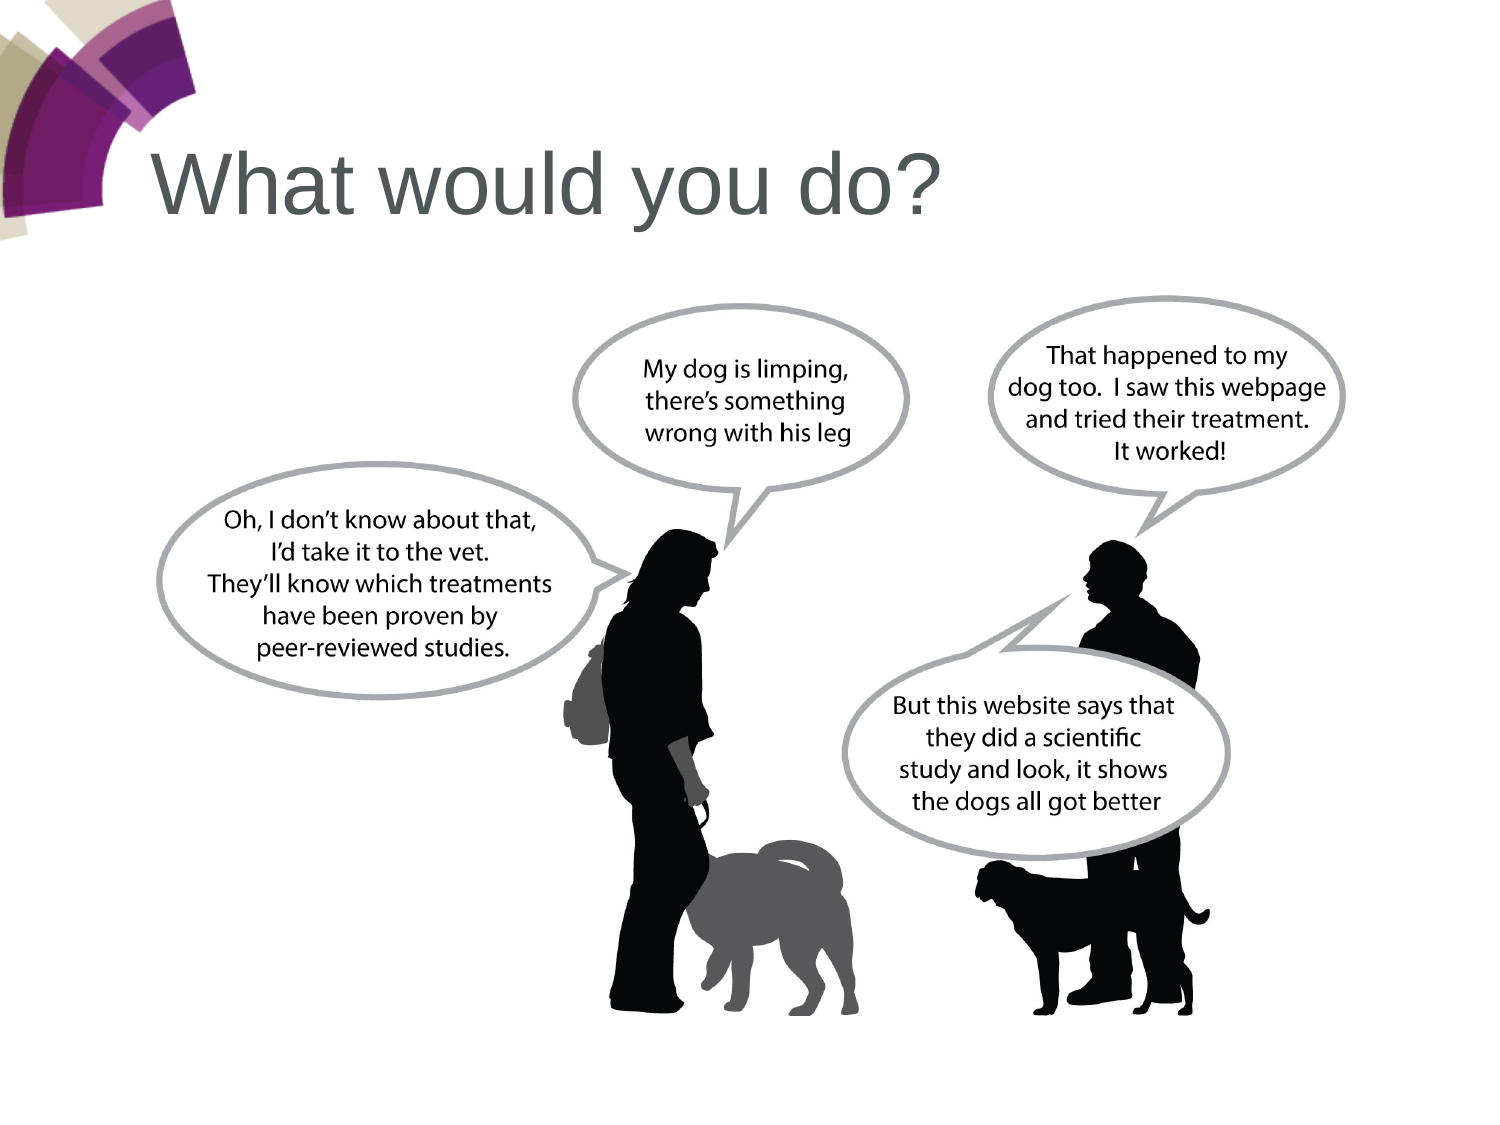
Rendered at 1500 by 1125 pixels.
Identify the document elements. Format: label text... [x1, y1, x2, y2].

picture [0, 0, 1500, 1125]
list What would you do? [135, 119, 1282, 297]
